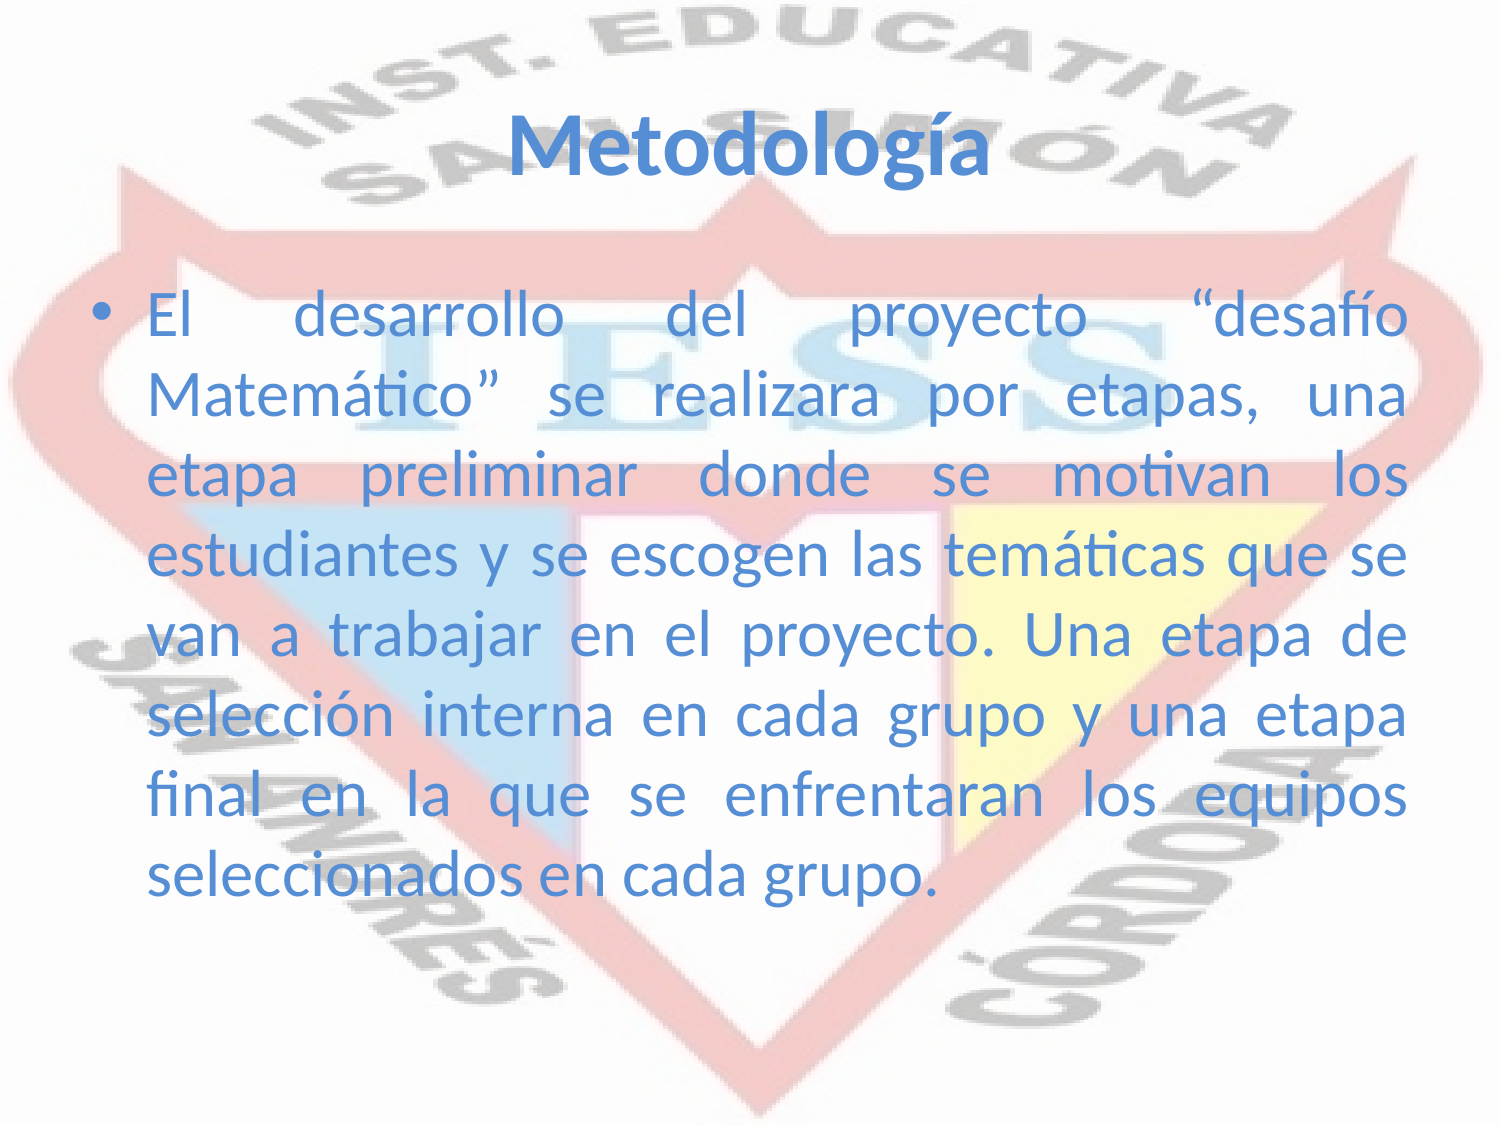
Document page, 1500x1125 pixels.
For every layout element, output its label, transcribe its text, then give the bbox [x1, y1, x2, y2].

list El desarrollo del proyecto “desafío Matemático” se realizara por etapas, una etapa preliminar donde se motivan los estudiantes y se escogen las temáticas que se van a trabajar en el proyecto. Una etapa de selección interna en cada grupo y una etapa final en la que se enfrentaran los equipos seleccionados en cada grupo. [75, 262, 1425, 1005]
title Metodología [75, 45, 1425, 233]
